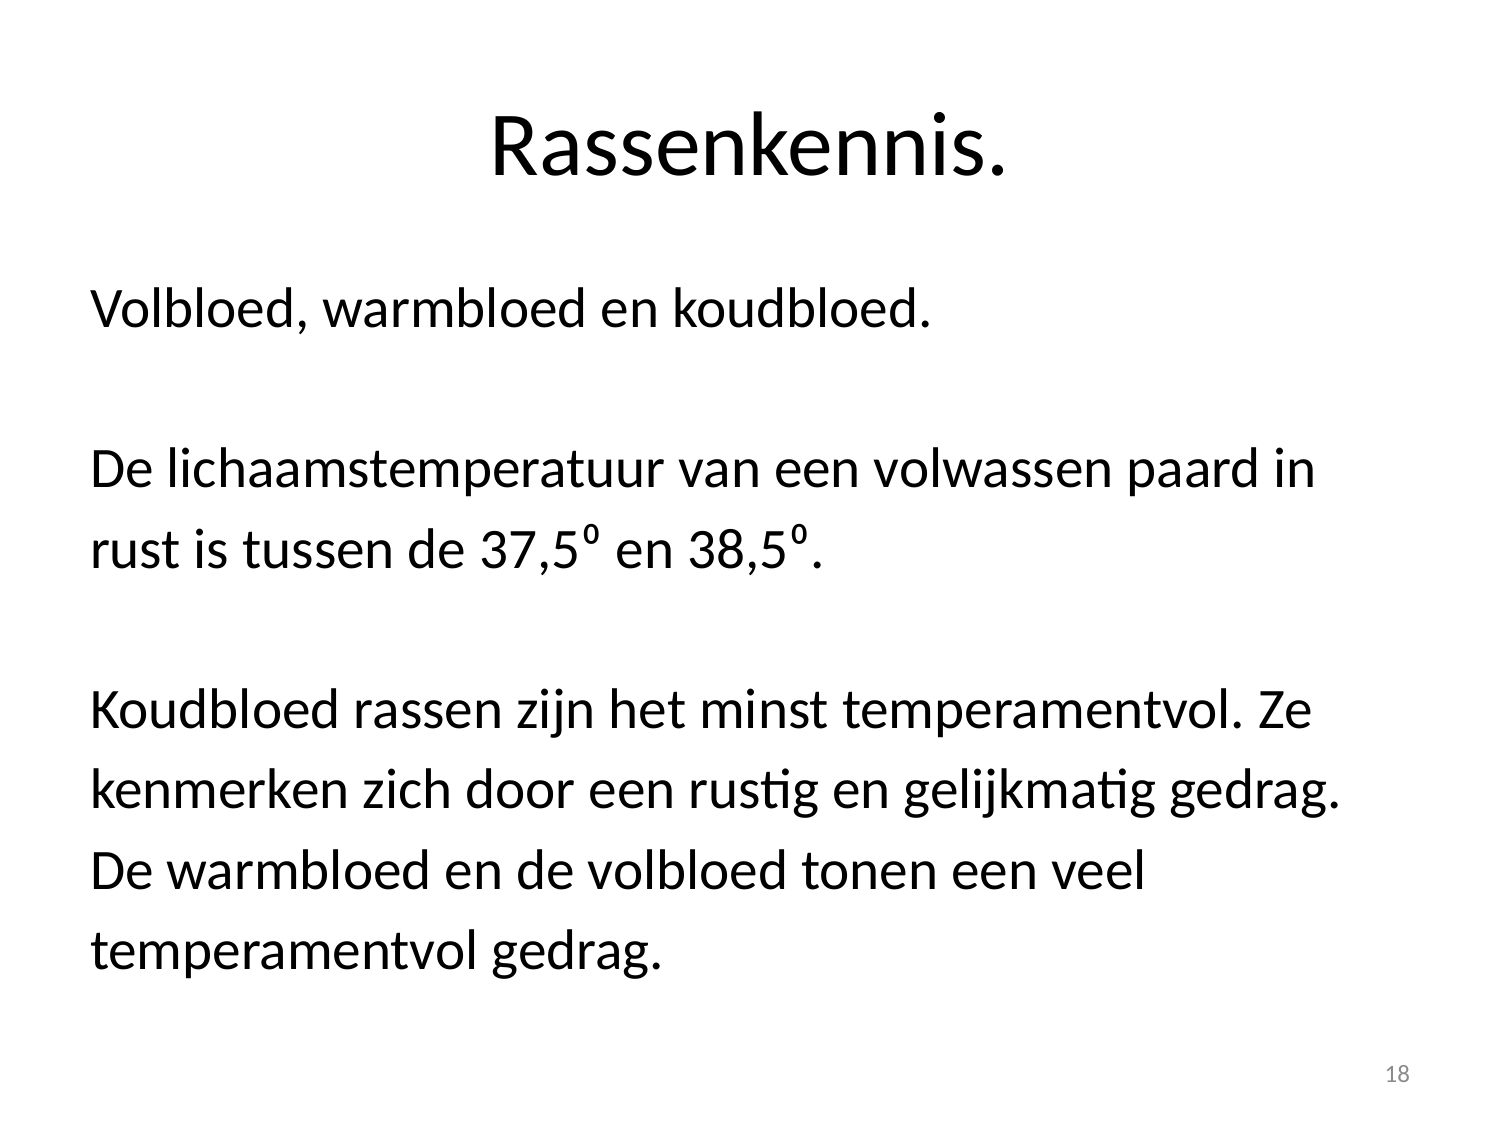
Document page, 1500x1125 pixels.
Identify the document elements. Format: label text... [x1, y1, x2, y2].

slide_number 18 [1074, 1042, 1425, 1103]
title Rassenkennis. [75, 45, 1425, 233]
list Volbloed, warmbloed en koudbloed. De lichaamstemperatuur van een volwassen paard in rust is tussen de 37,5⁰ en 38,5⁰. Koudbloed rassen zijn het minst temperamentvol. Ze kenmerken zich door een rustig en gelijkmatig gedrag. De warmbloed en de volbloed tonen een veel temperamentvol gedrag. [75, 262, 1425, 1005]
